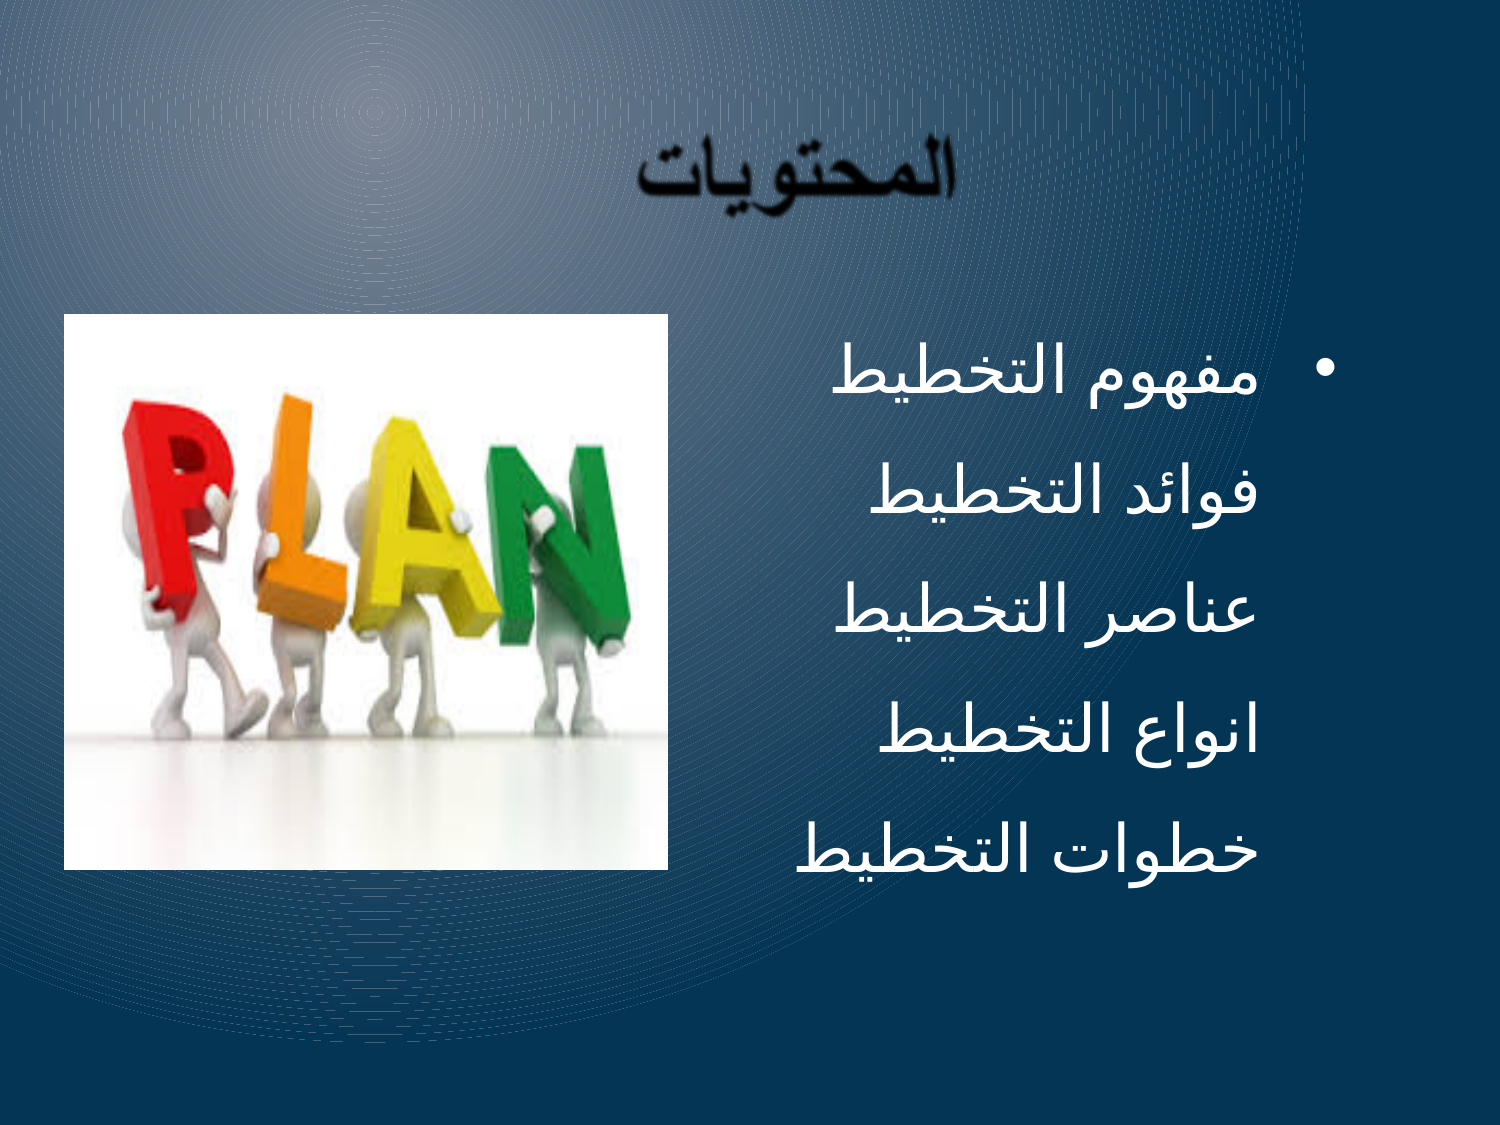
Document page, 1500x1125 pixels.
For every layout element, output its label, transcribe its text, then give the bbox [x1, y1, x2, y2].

title مفهوم التخطيط فوائد التخطيط عناصر التخطيط انواع التخطيط خطوات التخطيط [324, 278, 1338, 929]
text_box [568, 77, 1026, 81]
picture [64, 314, 668, 870]
picture [567, 81, 1026, 252]
